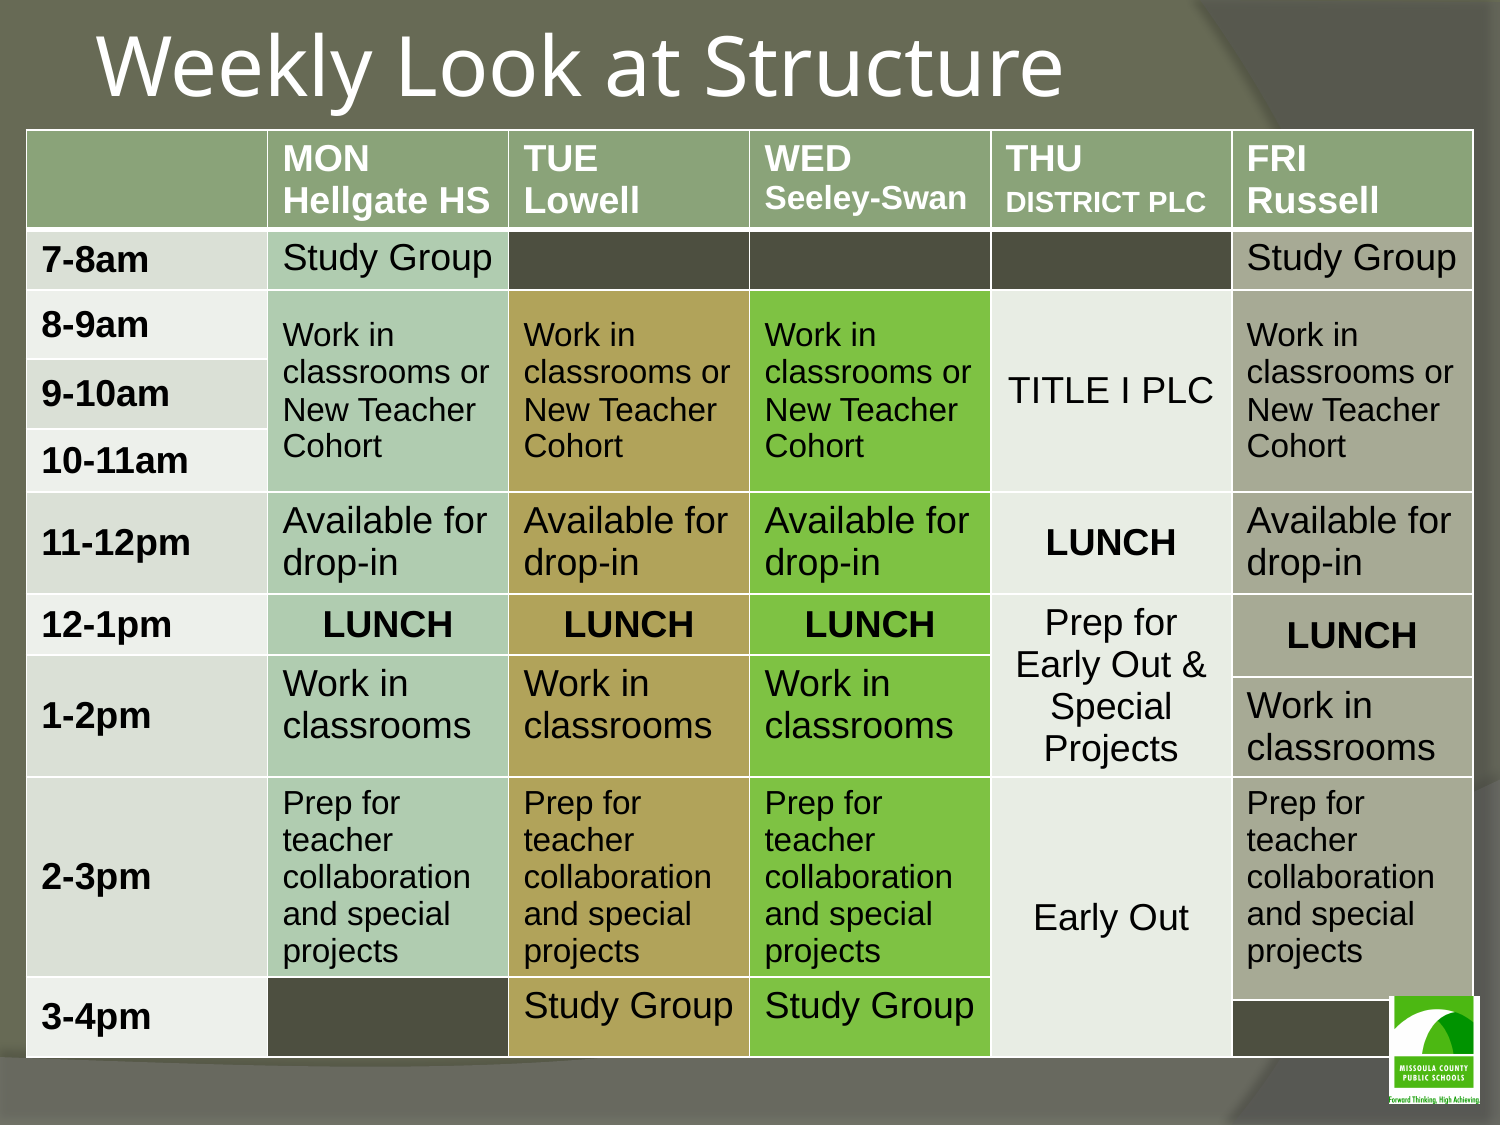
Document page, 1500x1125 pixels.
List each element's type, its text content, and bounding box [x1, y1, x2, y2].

table_cell Work in classrooms [509, 656, 749, 776]
table_cell 11-12pm [27, 493, 267, 593]
table_cell Study Group [268, 232, 508, 289]
table_cell Study Group [750, 978, 990, 1056]
table_cell Prep for teacher collaboration and special projects [750, 778, 990, 976]
table_header FRI Russell [1233, 131, 1472, 227]
table_cell Prep for teacher collaboration and special projects [268, 778, 508, 976]
table_cell Early Out [992, 778, 1231, 1056]
table_cell Work in classrooms [750, 656, 990, 776]
table_header THU DISTRICT PLC [992, 131, 1231, 227]
table_cell Work in classrooms [268, 656, 508, 776]
table_cell TITLE I PLC [992, 291, 1231, 491]
table_cell [750, 232, 990, 289]
table_cell Work in classrooms or New Teacher Cohort [1233, 291, 1472, 491]
table_header WED Seeley-Swan [750, 131, 990, 227]
table_cell LUNCH [992, 493, 1231, 593]
table_cell Study Group [1233, 232, 1472, 289]
table_cell Available for drop-in [750, 493, 990, 593]
table_cell LUNCH [509, 595, 749, 654]
table_cell 12-1pm [27, 595, 267, 654]
table_cell 2-3pm [27, 778, 267, 976]
table_cell 7-8am [27, 232, 267, 289]
table_cell [1233, 1001, 1379, 1056]
table_cell Available for drop-in [268, 493, 508, 593]
table_cell Prep for teacher collaboration and special projects [1233, 778, 1472, 999]
table_cell 10-11am [27, 430, 267, 491]
table_cell 9-10am [27, 360, 267, 428]
picture [1388, 996, 1480, 1104]
table_cell Available for drop-in [1233, 493, 1472, 593]
table_cell Work in classrooms or New Teacher Cohort [750, 291, 990, 491]
table_header [27, 131, 267, 227]
table_cell Work in classrooms or New Teacher Cohort [509, 291, 749, 491]
table_cell Prep for teacher collaboration and special projects [509, 778, 749, 976]
table_cell LUNCH [750, 595, 990, 654]
table_cell LUNCH [1233, 595, 1472, 676]
table_cell 3-4pm [27, 978, 267, 1056]
table_cell [509, 232, 749, 289]
table_cell Prep for Early Out & Special Projects [992, 595, 1231, 776]
table_cell [992, 232, 1231, 289]
table_cell 8-9am [27, 291, 267, 358]
table_header TUE Lowell [509, 131, 749, 227]
table_cell 1-2pm [27, 656, 267, 776]
table_header MON Hellgate HS [268, 131, 508, 227]
table_cell Available for drop-in [509, 493, 749, 593]
table_cell Study Group [509, 978, 749, 1056]
table_cell LUNCH [268, 595, 508, 654]
table_cell [268, 978, 508, 1056]
title Weekly Look at Structure [87, 5, 1313, 121]
table_cell Work in classrooms or New Teacher Cohort [268, 291, 508, 491]
table_cell Work in classrooms [1233, 678, 1472, 776]
